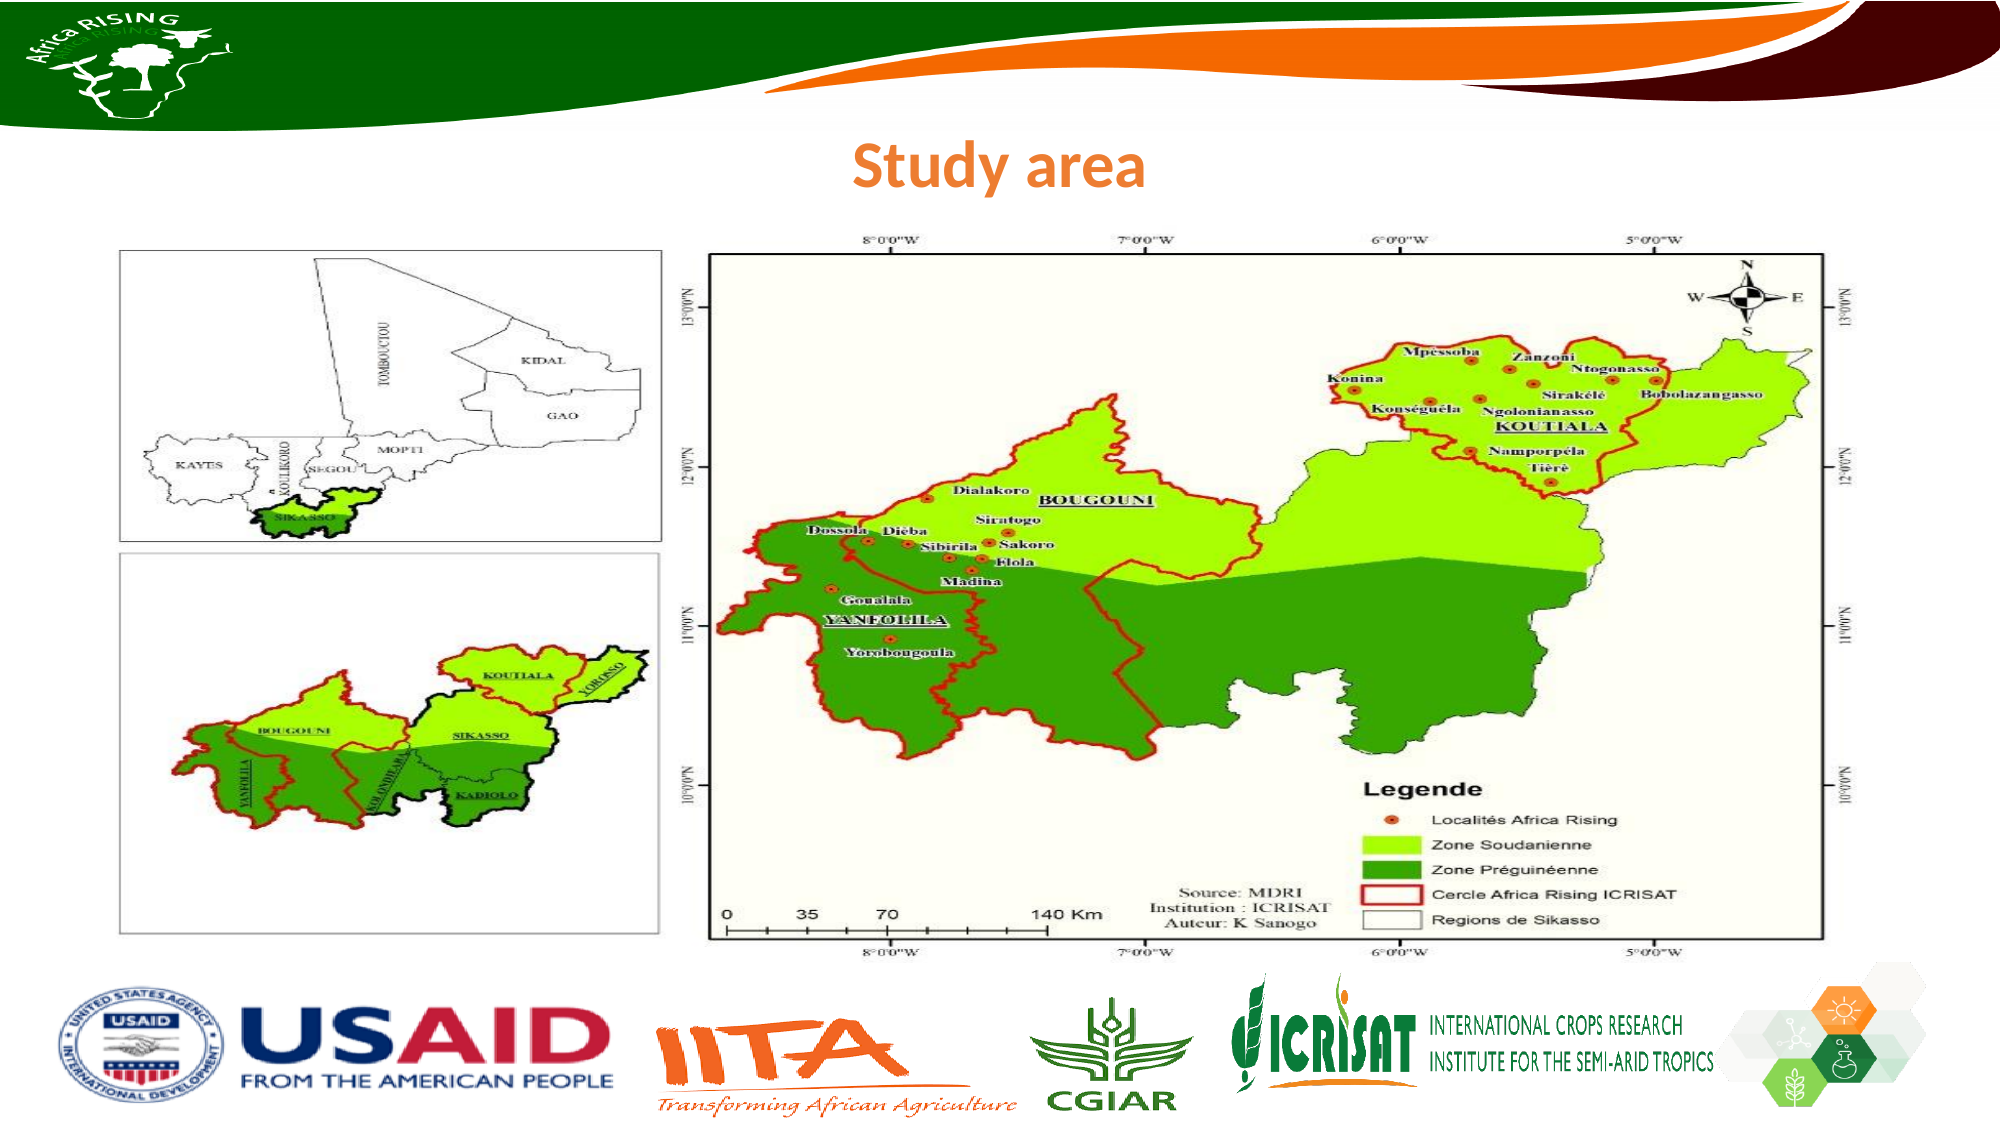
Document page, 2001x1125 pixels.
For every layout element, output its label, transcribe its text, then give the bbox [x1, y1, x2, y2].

picture [656, 997, 1194, 1121]
picture [46, 983, 625, 1107]
text_box Study area [0, 131, 2000, 209]
picture [0, 0, 2000, 131]
picture [90, 209, 1926, 1107]
